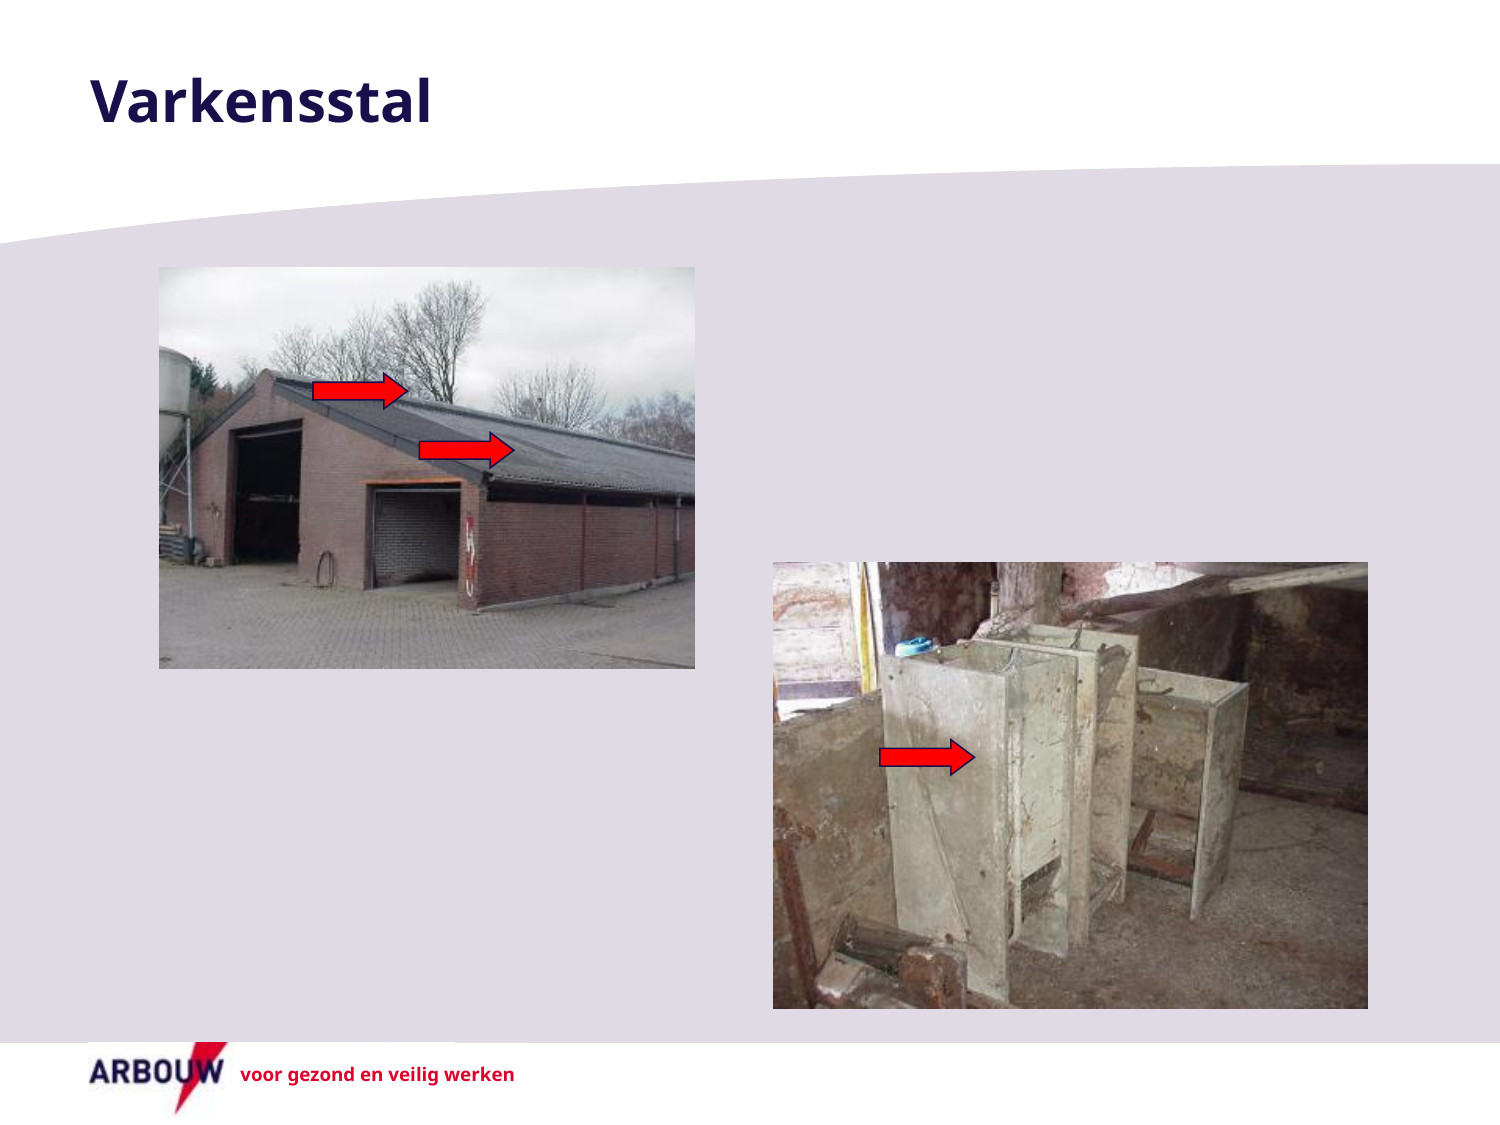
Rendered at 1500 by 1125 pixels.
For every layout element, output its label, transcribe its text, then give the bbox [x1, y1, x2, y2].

picture [88, 1042, 234, 1118]
picture [159, 266, 695, 669]
picture [773, 562, 1369, 1009]
title Varkensstal [74, 11, 1430, 188]
